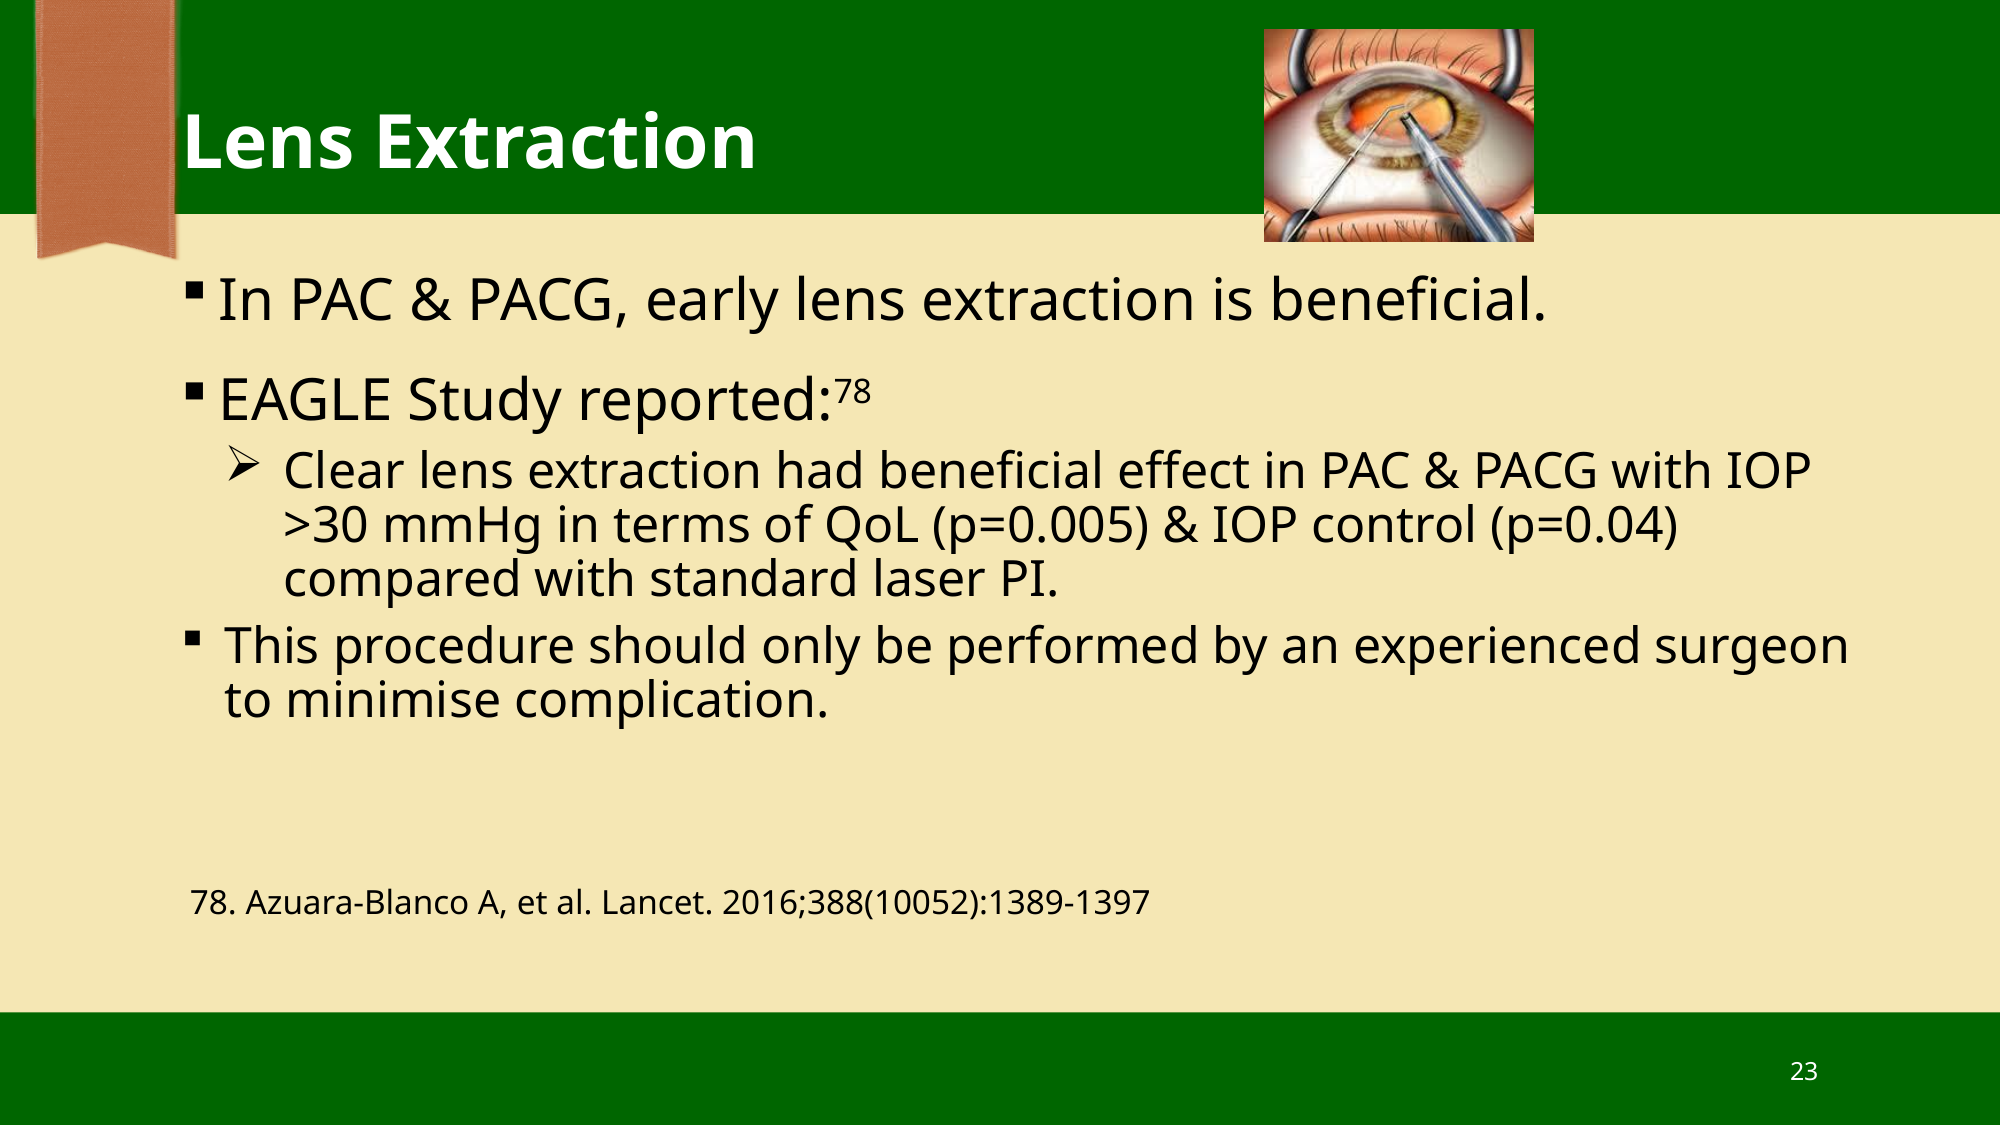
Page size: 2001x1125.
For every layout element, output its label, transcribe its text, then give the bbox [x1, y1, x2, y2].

title Lens Extraction [181, 12, 1819, 193]
slide_number 23 [1518, 1042, 1819, 1103]
picture [1264, 29, 1534, 242]
list In PAC & PACG, early lens extraction is beneficial. EAGLE Study reported:78 Clear lens extraction had beneficial effect in PAC & PACG with IOP >30 mmHg in terms of QoL (p=0.005) & IOP control (p=0.04) compared with standard laser PI. This procedure should only be performed by an experienced surgeon to minimise complication. 78. Azuara-Blanco A, et al. Lancet. 2016;388(10052):1389-1397 [181, 262, 1881, 1014]
